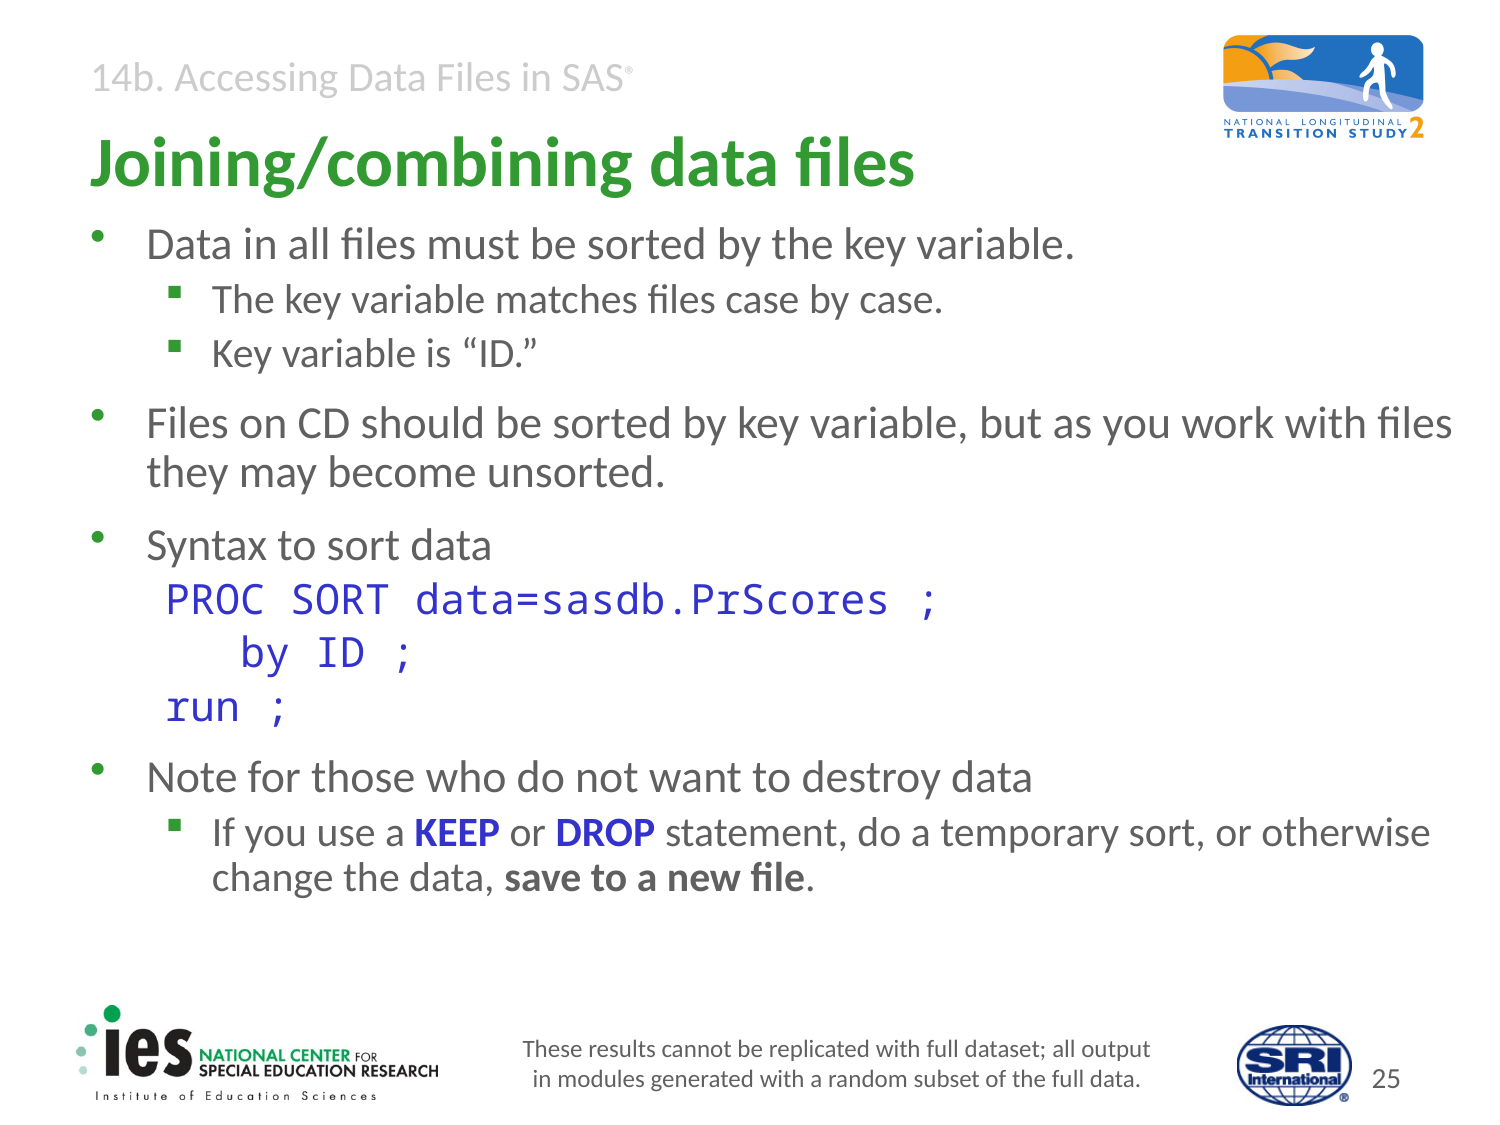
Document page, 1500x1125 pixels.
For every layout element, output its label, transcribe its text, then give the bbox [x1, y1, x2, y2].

list Data in all files must be sorted by the key variable. The key variable matches files case by case. Key variable is “ID.” Files on CD should be sorted by key variable, but as you work with files they may become unsorted. Syntax to sort data PROC SORT data=sasdb.PrScores ; by ID ; run ; Note for those who do not want to destroy data If you use a KEEP or DROP statement, do a temporary sort, or otherwise change the data, save to a new file. [74, 212, 1500, 1001]
footer These results cannot be replicated with full dataset; all output in modules generated with a random subset of the full data. [437, 1024, 1238, 1104]
picture [1237, 1025, 1352, 1106]
picture [76, 1005, 438, 1100]
title Joining/combining data files [74, 90, 1426, 212]
slide_number 24 [1312, 1051, 1417, 1125]
